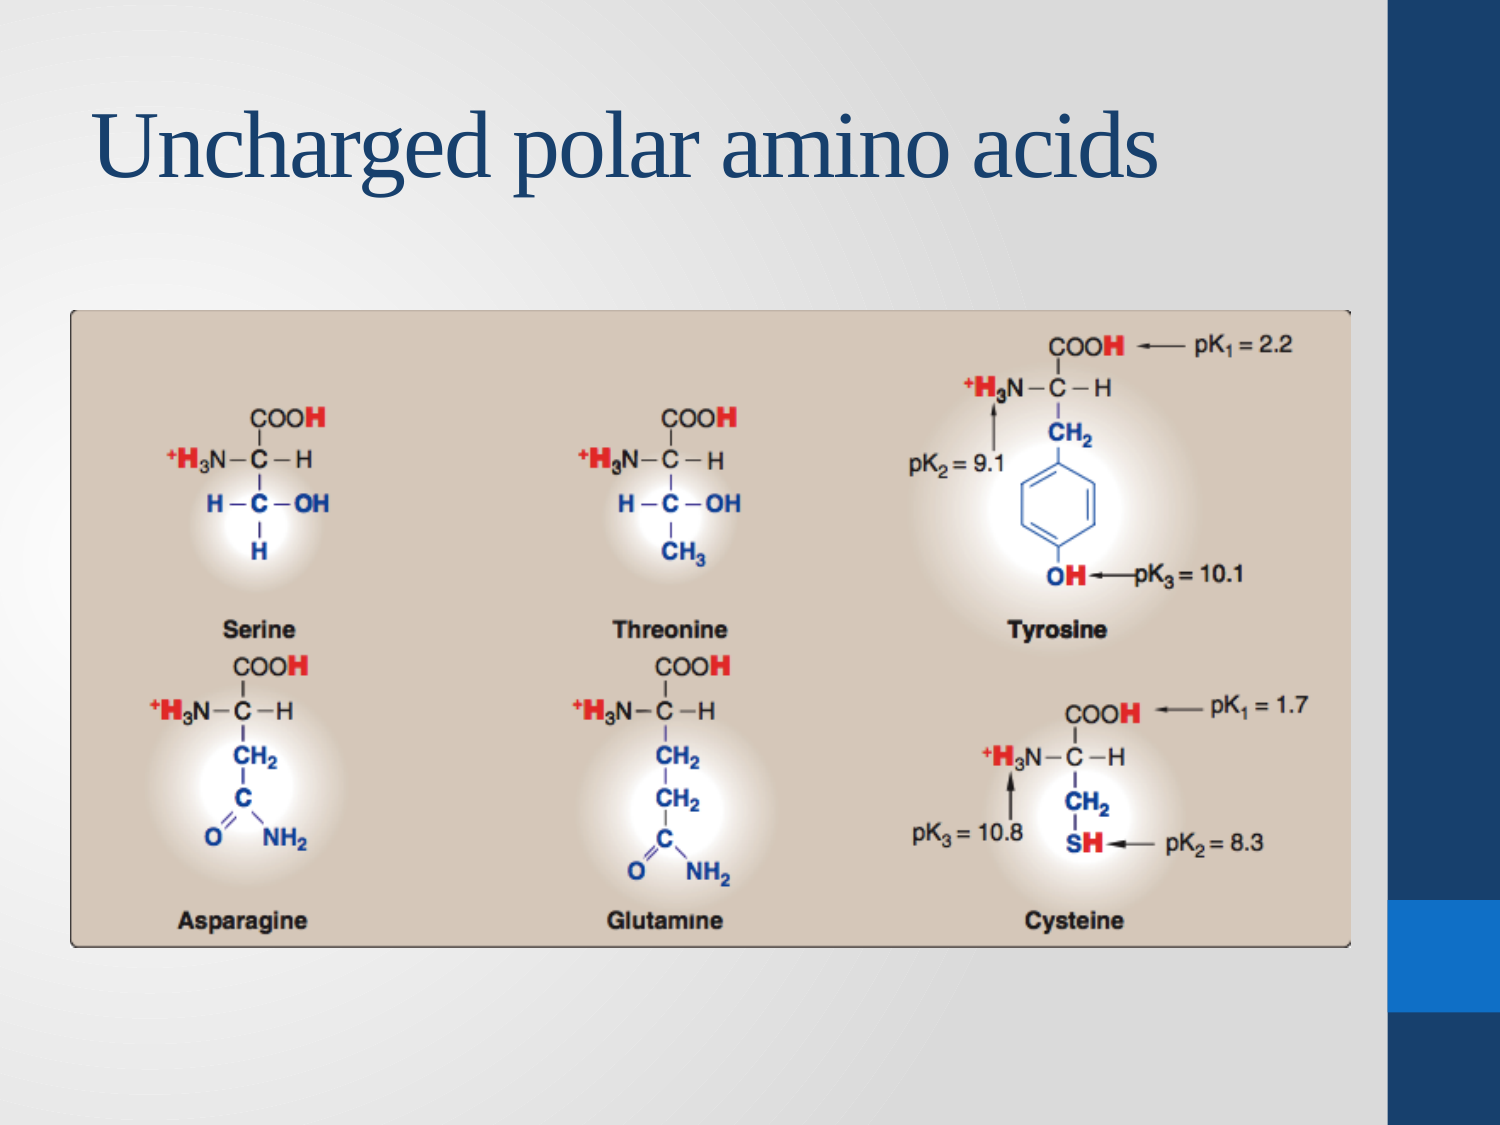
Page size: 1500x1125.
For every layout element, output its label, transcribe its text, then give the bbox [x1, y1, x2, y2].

picture [69, 309, 1352, 949]
title Uncharged polar amino acids [75, 45, 1325, 233]
